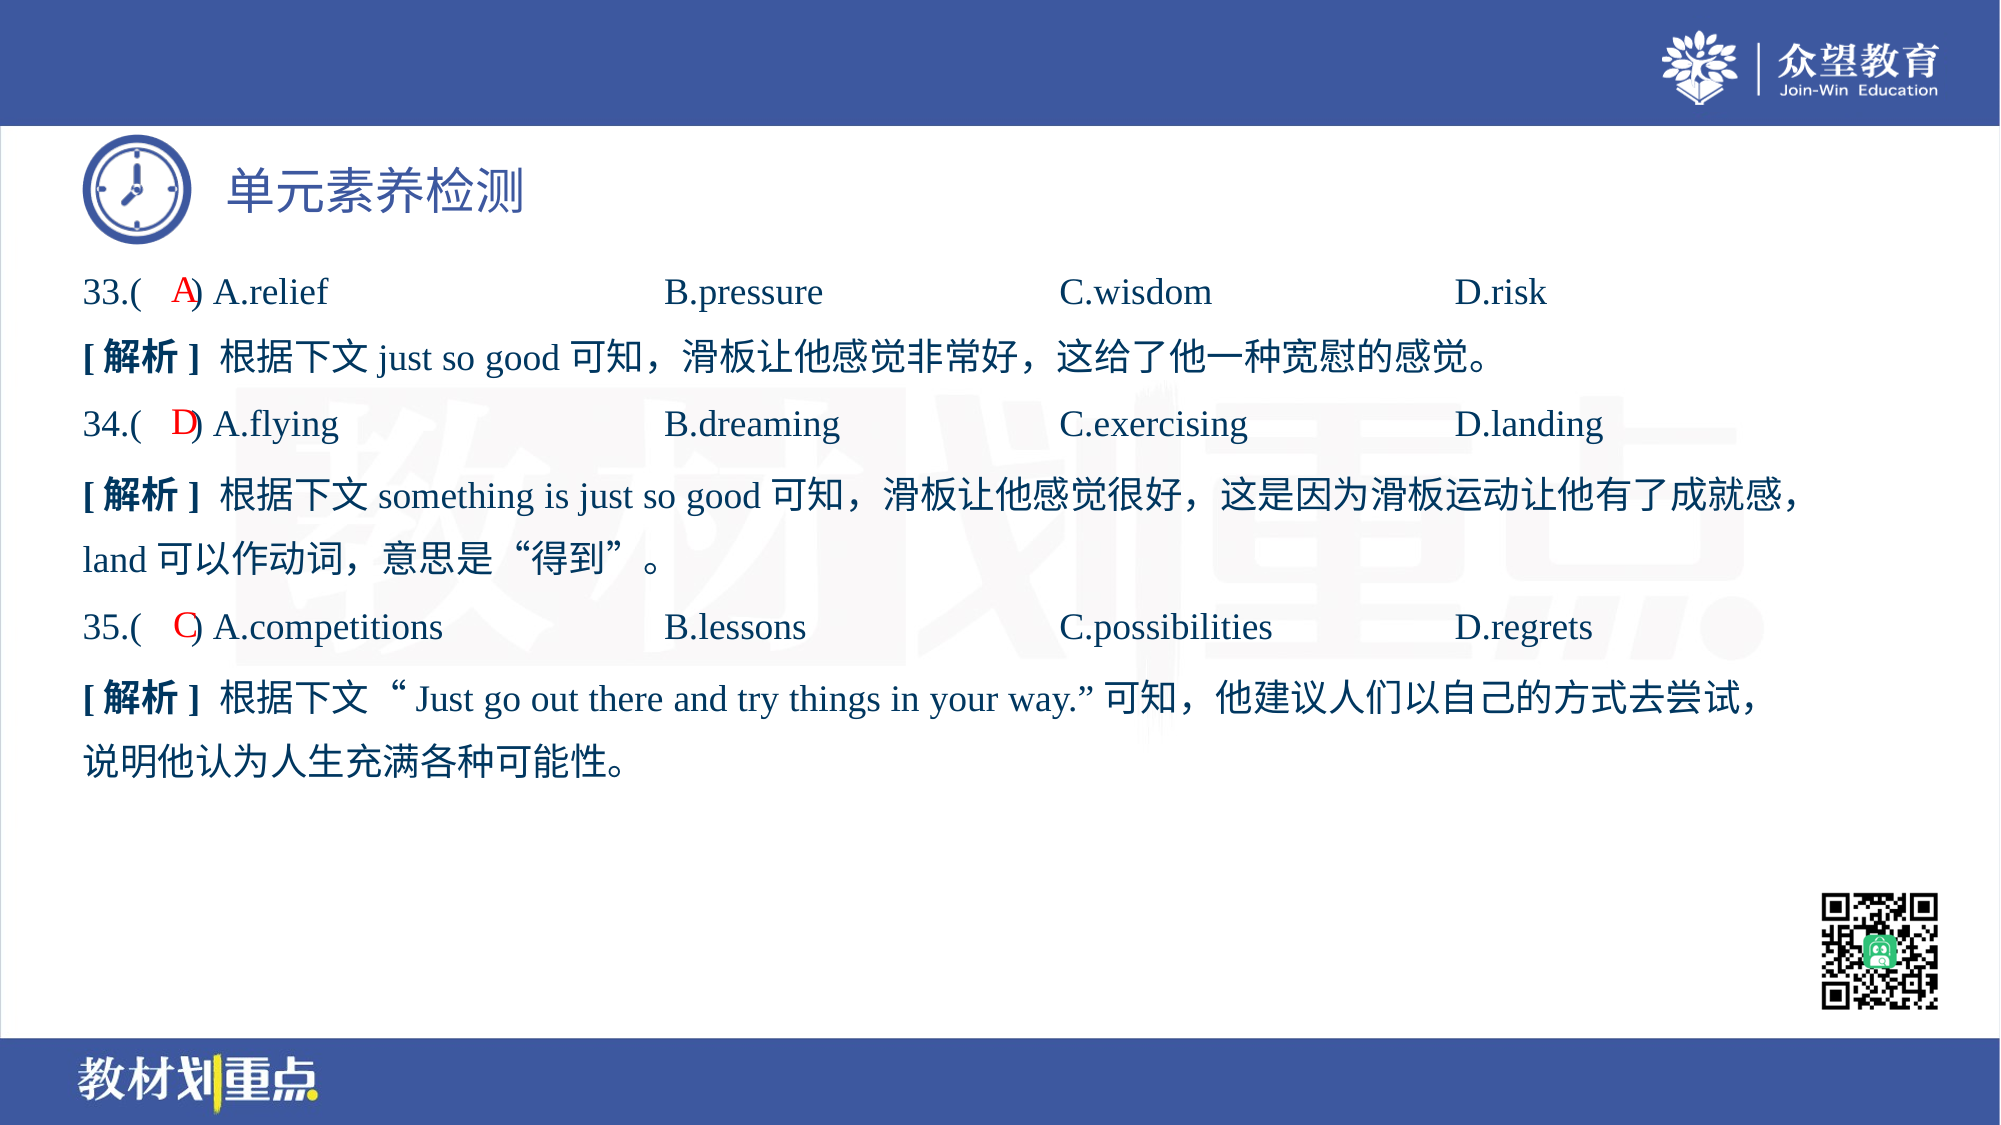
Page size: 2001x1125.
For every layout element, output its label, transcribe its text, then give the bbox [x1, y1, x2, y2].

picture [0, 0, 2000, 1125]
text_box D [157, 377, 212, 436]
text_box 33.( ) A.relief B.pressure C.wisdom D.risk [82, 247, 1817, 306]
text_box [解析] 根据下文“Just go out there and try things in your way.”可知，他建议人们以自己的方式去尝试， 说明他认为人生充满各种可能性。 [82, 650, 1817, 777]
text_box C [159, 580, 212, 639]
text_box 35.( ) A.competitions B.lessons C.possibilities D.regrets [82, 582, 1817, 641]
text_box A [157, 245, 212, 304]
text_box 34.( ) A.flying B.dreaming C.exercising D.landing [82, 379, 1817, 438]
text_box [解析] 根据下文something is just so good可知，滑板让他感觉很好，这是因为滑板运动让他有了成就感， land可以作动词，意思是“得到”。 [82, 446, 1817, 574]
text_box [解析] 根据下文just so good可知，滑板让他感觉非常好，这给了他一种宽慰的感觉。 [82, 313, 1817, 371]
